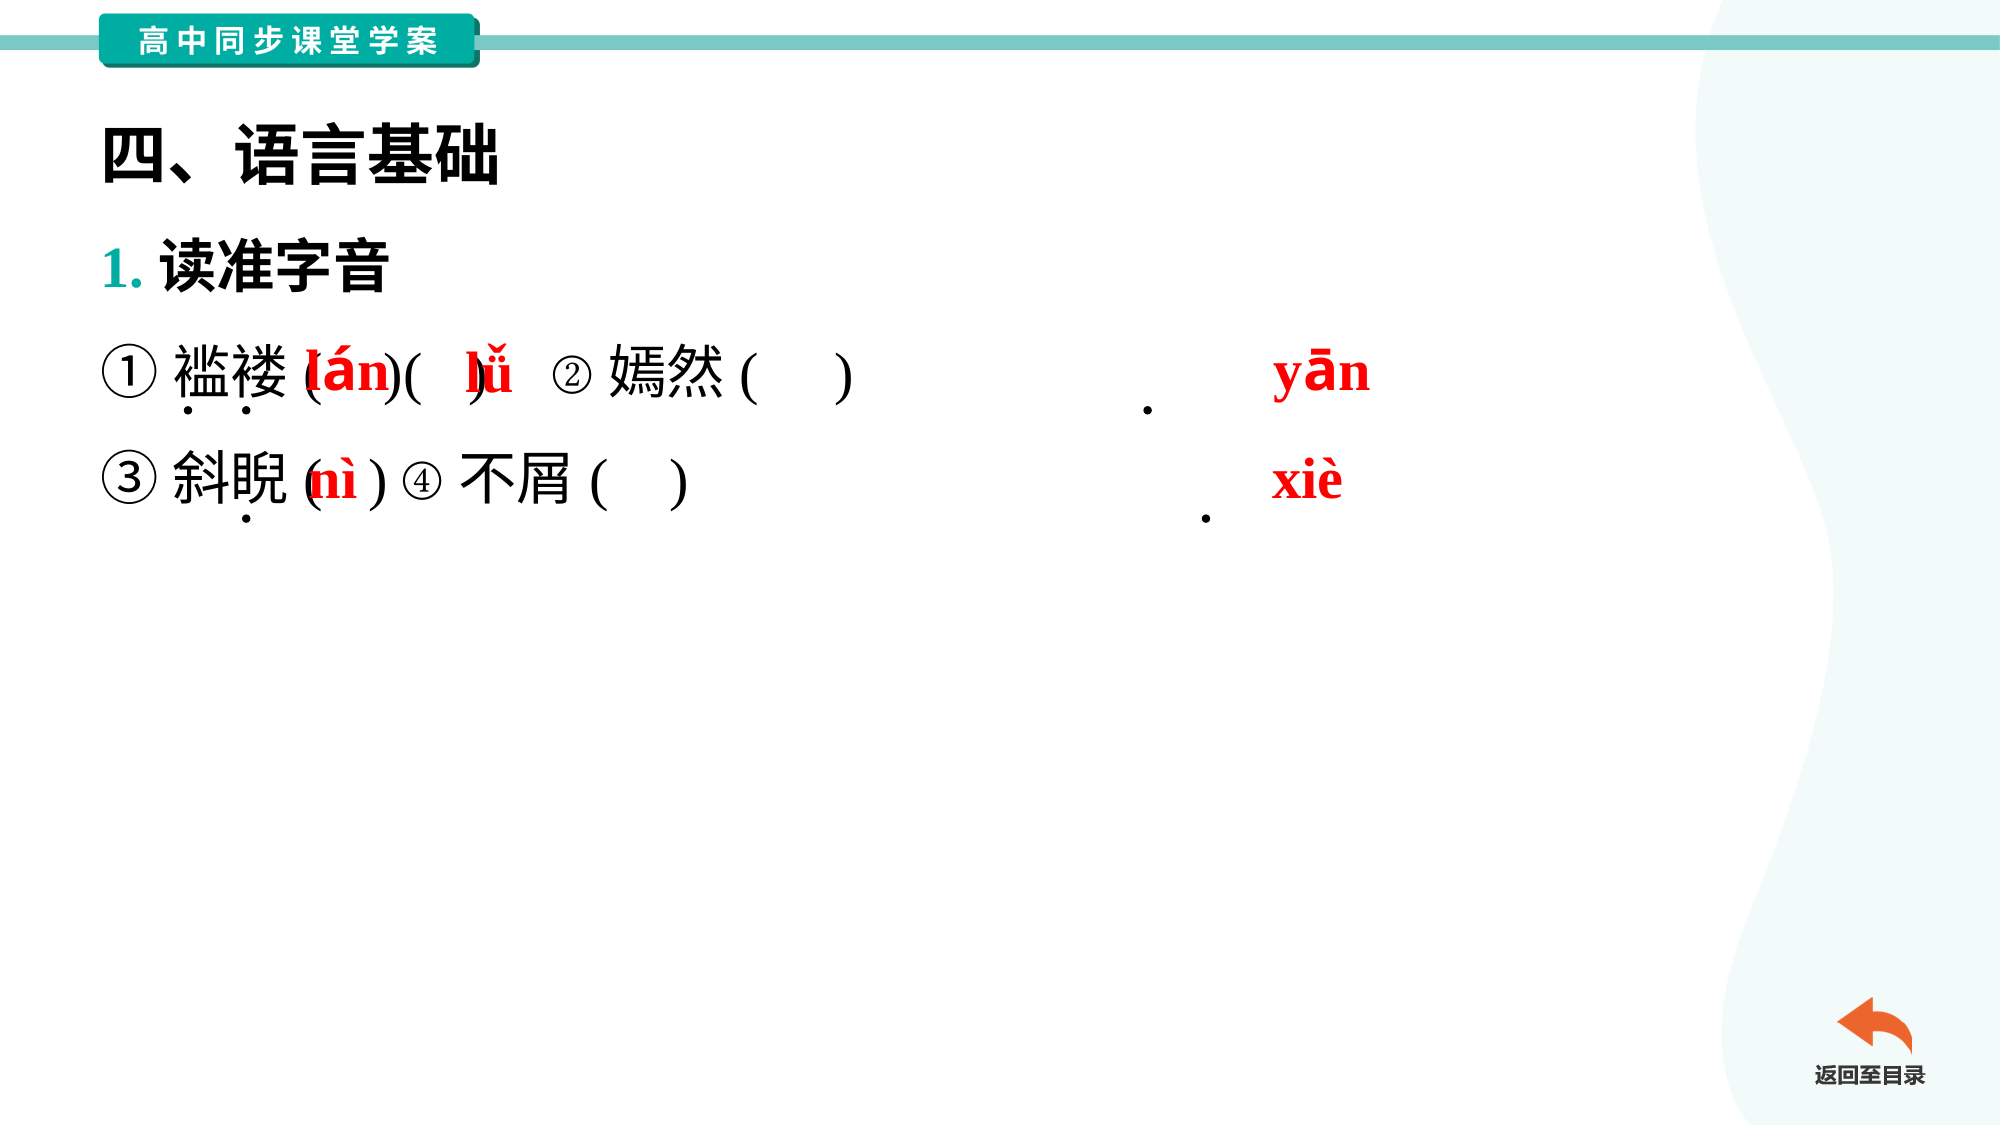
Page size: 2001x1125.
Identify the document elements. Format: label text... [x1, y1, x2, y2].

text_box [183, 406, 193, 415]
text_box [1143, 406, 1152, 415]
text_box yān [1255, 300, 1390, 403]
text_box [1201, 514, 1211, 523]
text_box nì [287, 406, 379, 511]
text_box [242, 514, 251, 523]
text_box [242, 406, 251, 415]
text_box 1.读准字音 ①褴褛( )( ) ②嫣然( ) ③斜睨( ) ④不屑( ) [100, 192, 1899, 512]
text_box lán [287, 300, 409, 403]
text_box 四、语言基础 [100, 76, 1899, 192]
text_box xiè [1251, 406, 1365, 511]
picture [0, 0, 2000, 1125]
text_box lǚ [444, 300, 536, 405]
